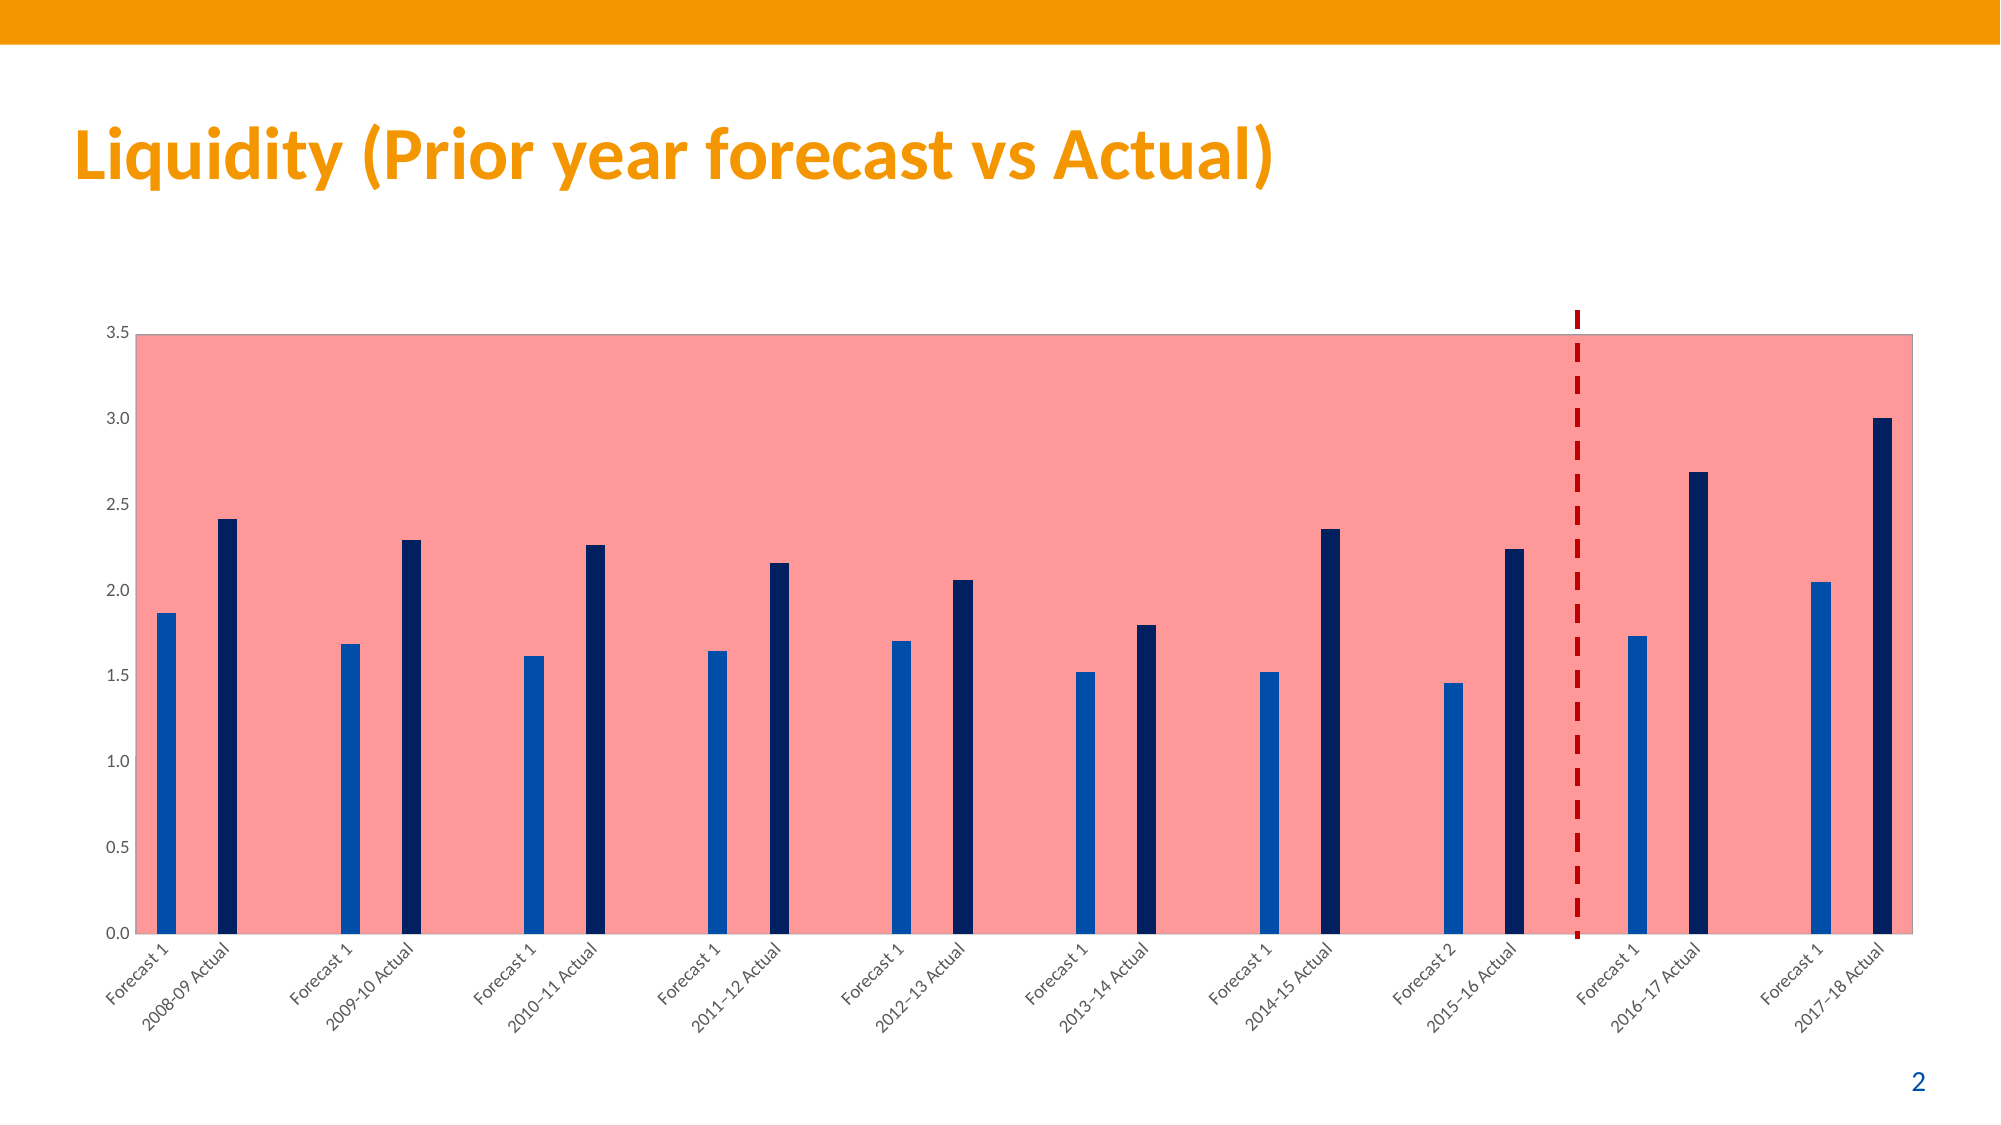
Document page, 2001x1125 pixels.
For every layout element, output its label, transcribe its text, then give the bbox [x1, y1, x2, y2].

slide_number 2 [1842, 1054, 1941, 1107]
title Liquidity (Prior year forecast vs Actual) [59, 43, 1941, 267]
chart [59, 267, 1941, 1054]
